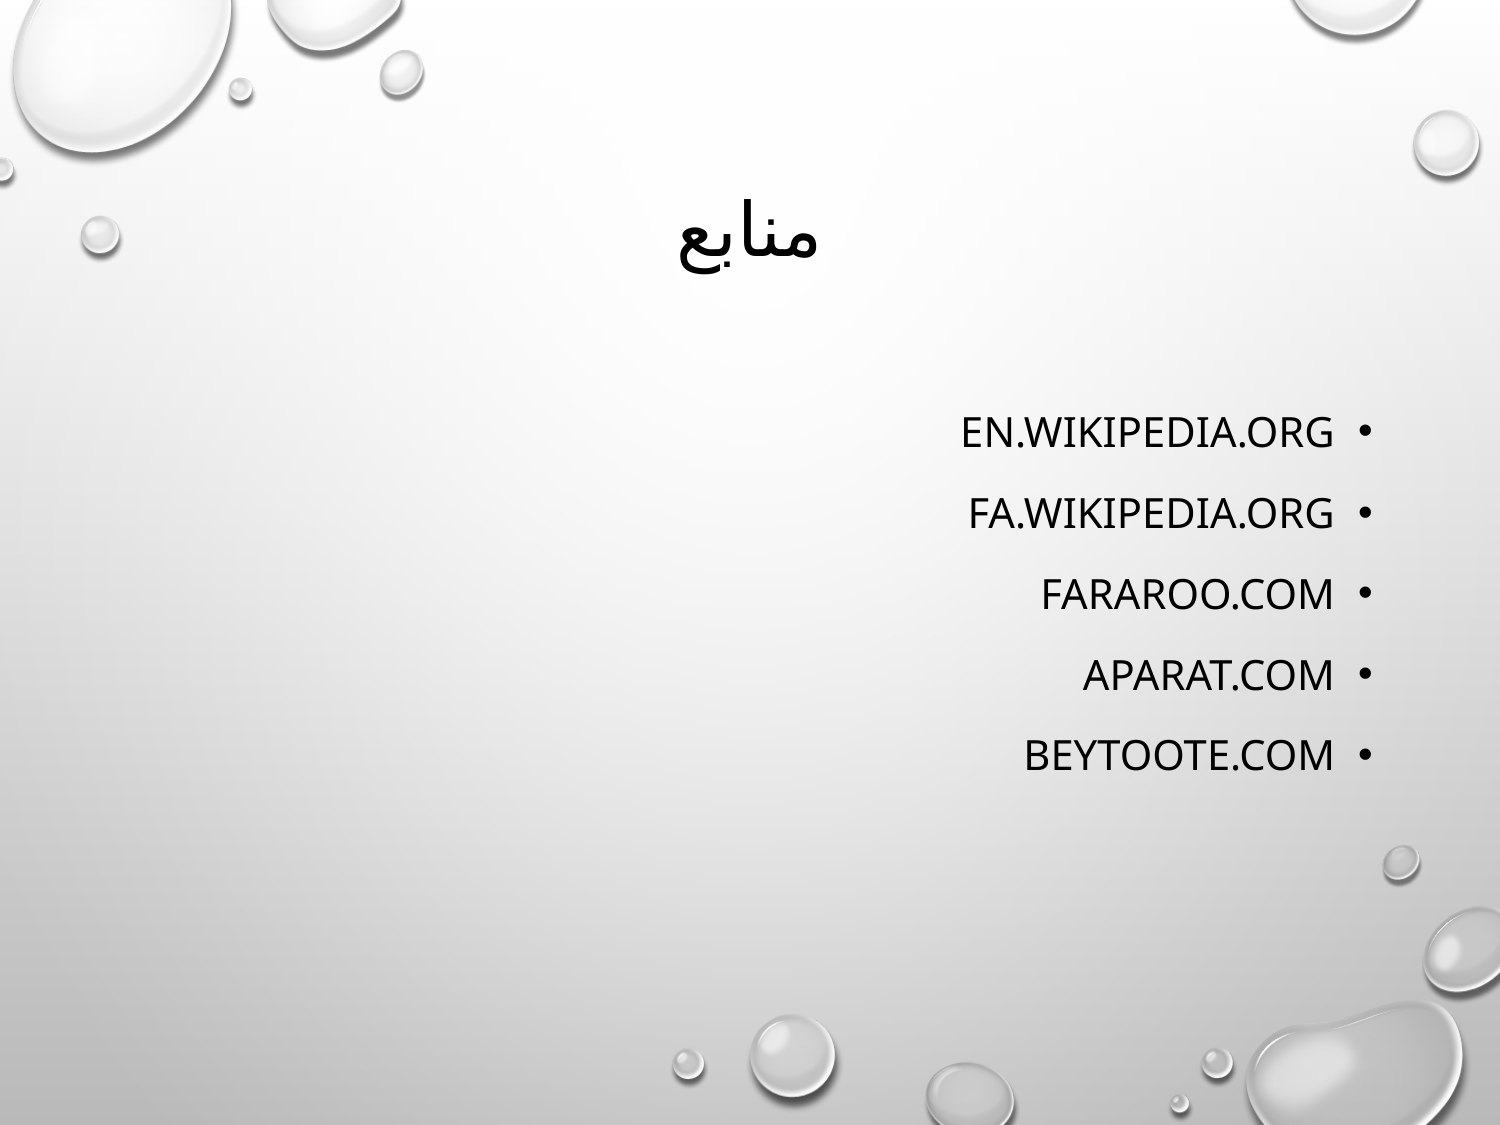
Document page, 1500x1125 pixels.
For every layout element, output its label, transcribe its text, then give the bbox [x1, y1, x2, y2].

title منابع [112, 101, 1388, 364]
picture [0, 0, 1500, 1125]
list En.wikipedia.org Fa.wikipedia.org Fararoo.com Aparat.com Beytoote.com [112, 388, 1388, 950]
